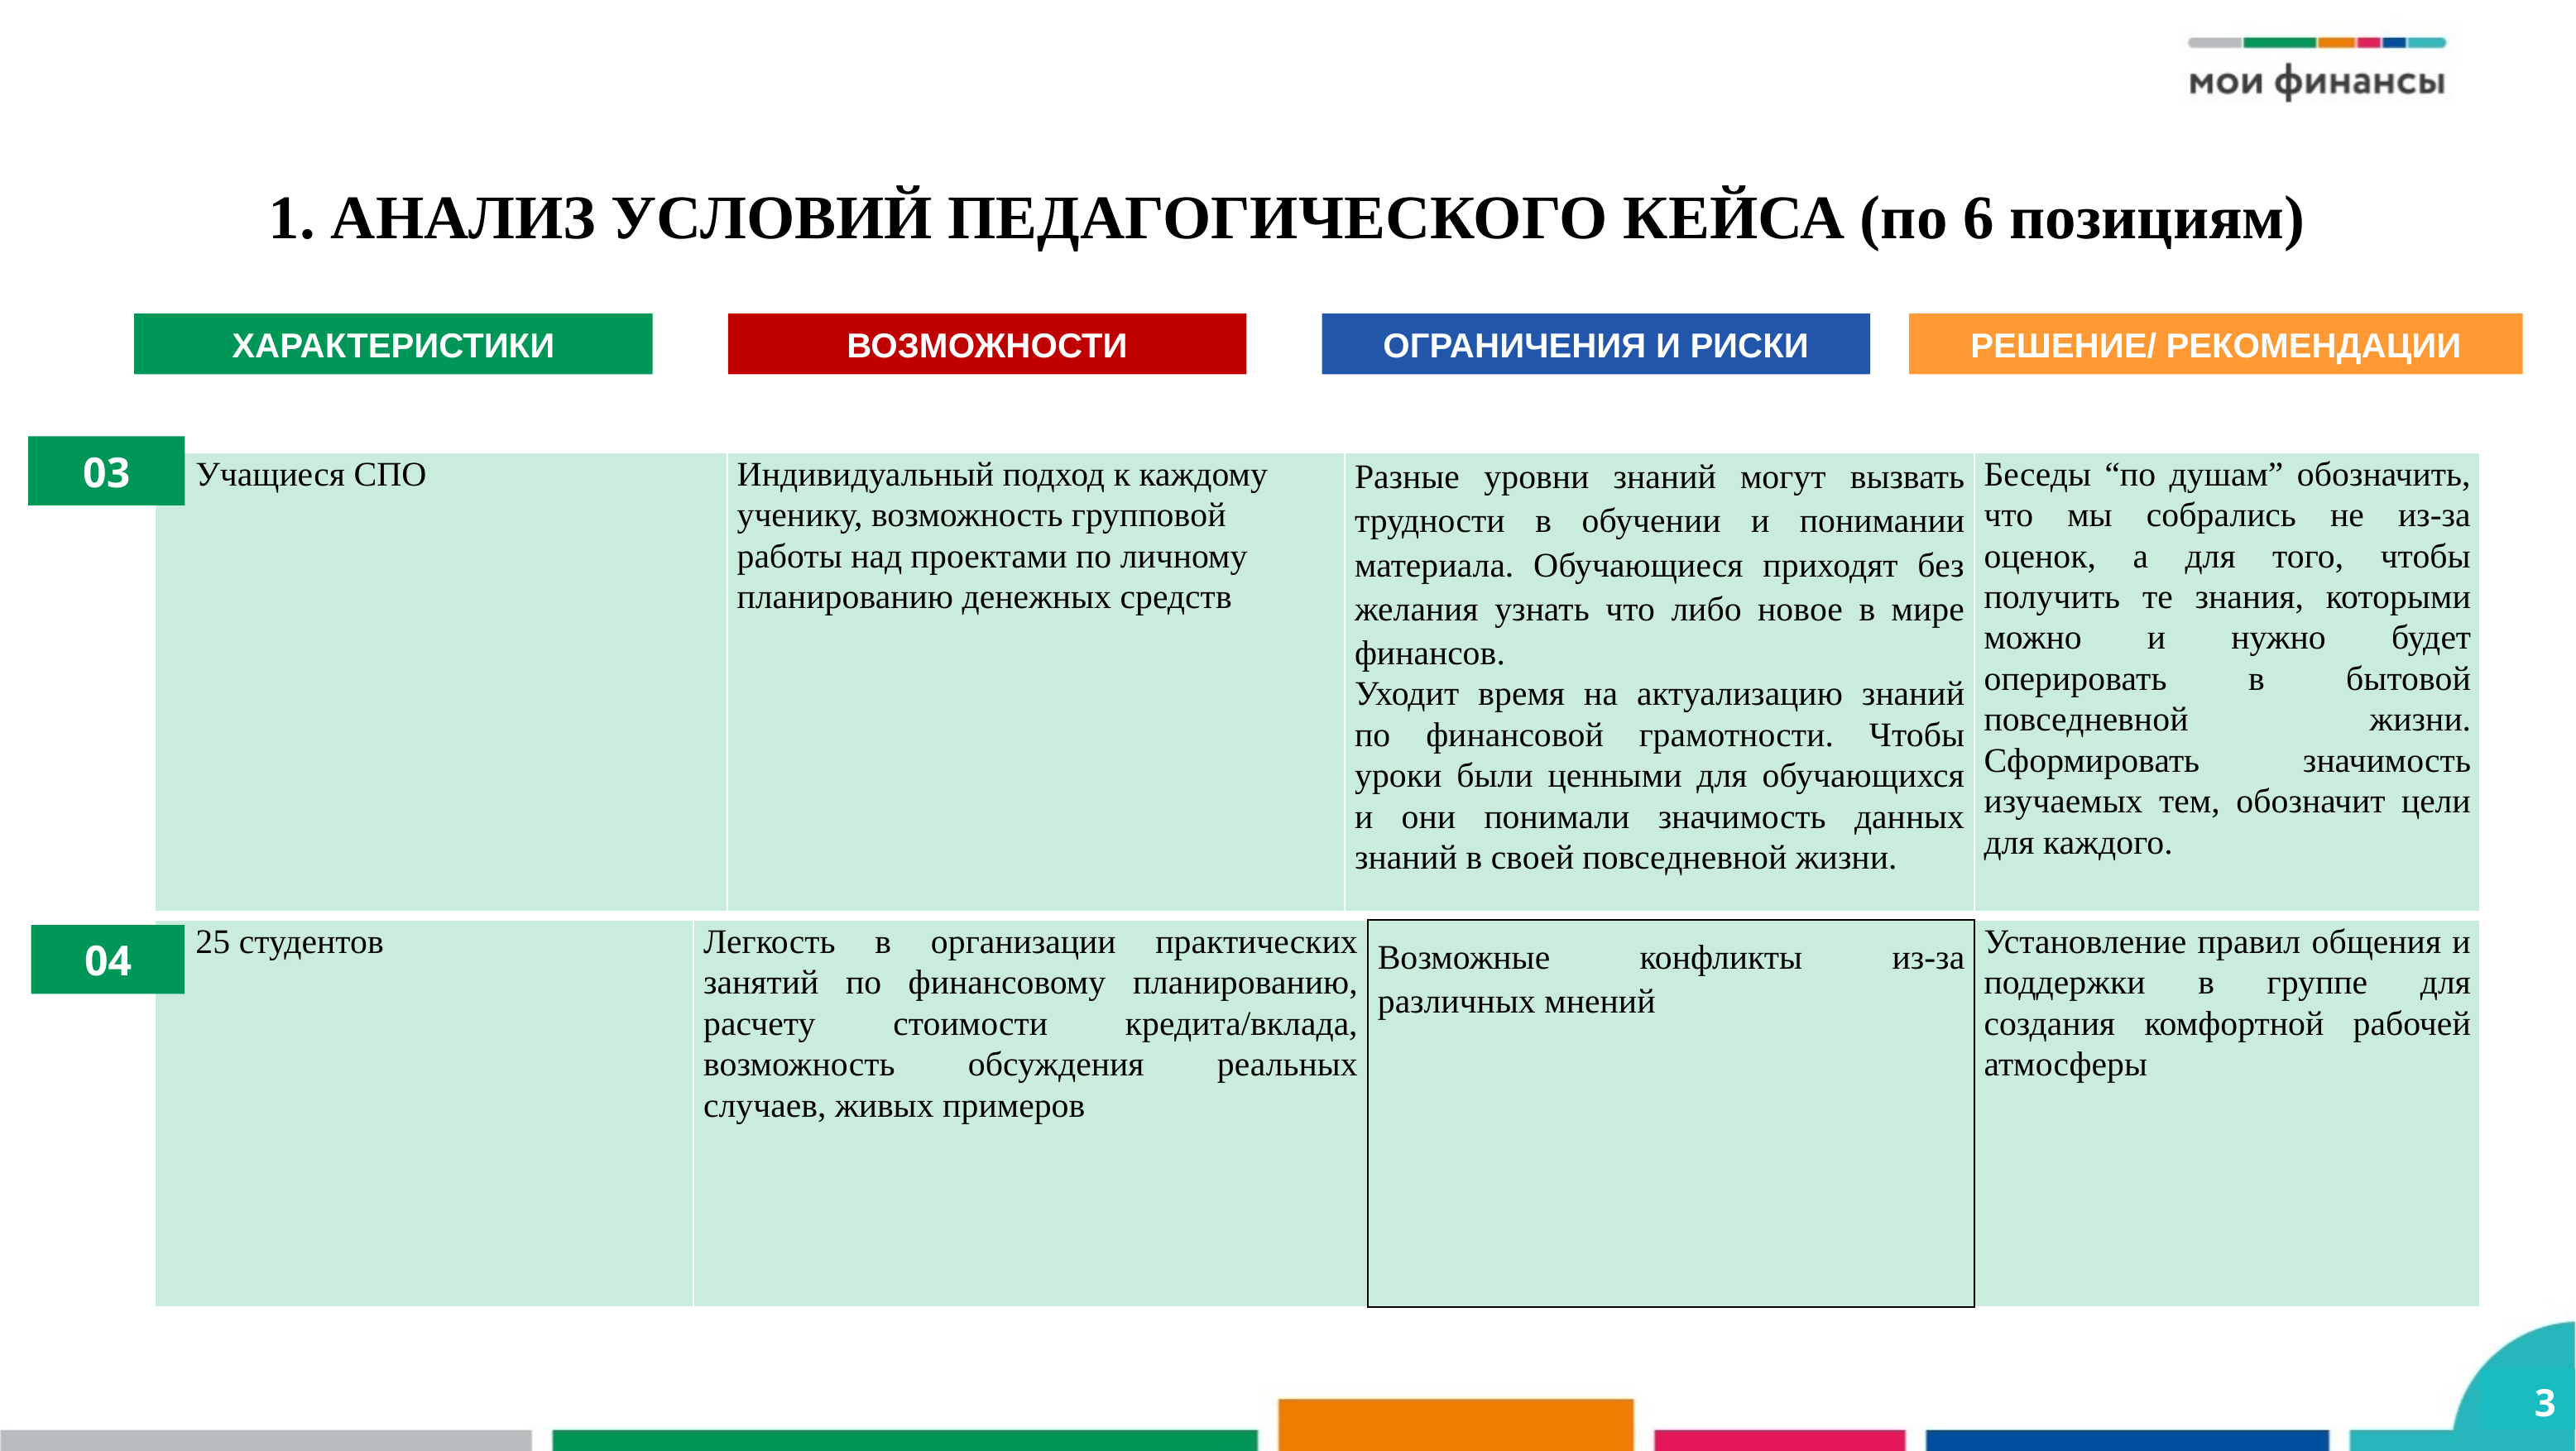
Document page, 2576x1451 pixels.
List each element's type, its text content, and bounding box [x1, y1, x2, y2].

text_box 3 [2480, 1368, 2576, 1430]
table_header Возможные конфликты из-за различных мнений [1369, 921, 1974, 1306]
table_header Установление правил общения и поддержки в группе для создания комфортной рабочей атмосферы [1975, 921, 2479, 1306]
picture [0, 0, 2576, 1451]
text_box ВОЗМОЖНОСТИ [727, 313, 1247, 375]
table_header Разные уровни знаний могут вызвать трудности в обучении и понимании материала. Обучающиеся приходят без желания узнать что либо новое в мире финансов. Уходит время на актуализацию знаний по финансовой грамотности. Чтобы уроки были ценными для обучающихся и они понимали значимость данных знаний в своей повседневной жизни. [1346, 453, 1974, 911]
text_box 03 [28, 436, 185, 505]
table_header 25 студентов [156, 921, 693, 1306]
table_header Учащиеся СПО [156, 453, 727, 911]
table_header Беседы “по душам” обозначить, что мы собрались не из-за оценок, а для того, чтобы получить те знания, которыми можно и нужно будет оперировать в бытовой повседневной жизни. Сформировать значимость изучаемых тем, обозначит цели для каждого. [1975, 453, 2479, 911]
table_header Легкость в организации практических занятий по финансовому планированию, расчету стоимости кредита/вклада, возможность обсуждения реальных случаев, живых примеров [694, 921, 1367, 1306]
text_box 1. АНАЛИЗ УСЛОВИЙ ПЕДАГОГИЧЕСКОГО КЕЙСА (по 6 позициям) [22, 167, 2554, 261]
text_box ХАРАКТЕРИСТИКИ [134, 313, 653, 375]
table_header Индивидуальный подход к каждому ученику, возможность групповой работы над проектами по личному планированию денежных средств [728, 453, 1344, 911]
text_box 04 [31, 925, 185, 994]
text_box ОГРАНИЧЕНИЯ И РИСКИ [1322, 313, 1871, 375]
text_box РЕШЕНИЕ/ РЕКОМЕНДАЦИИ [1909, 313, 2523, 375]
